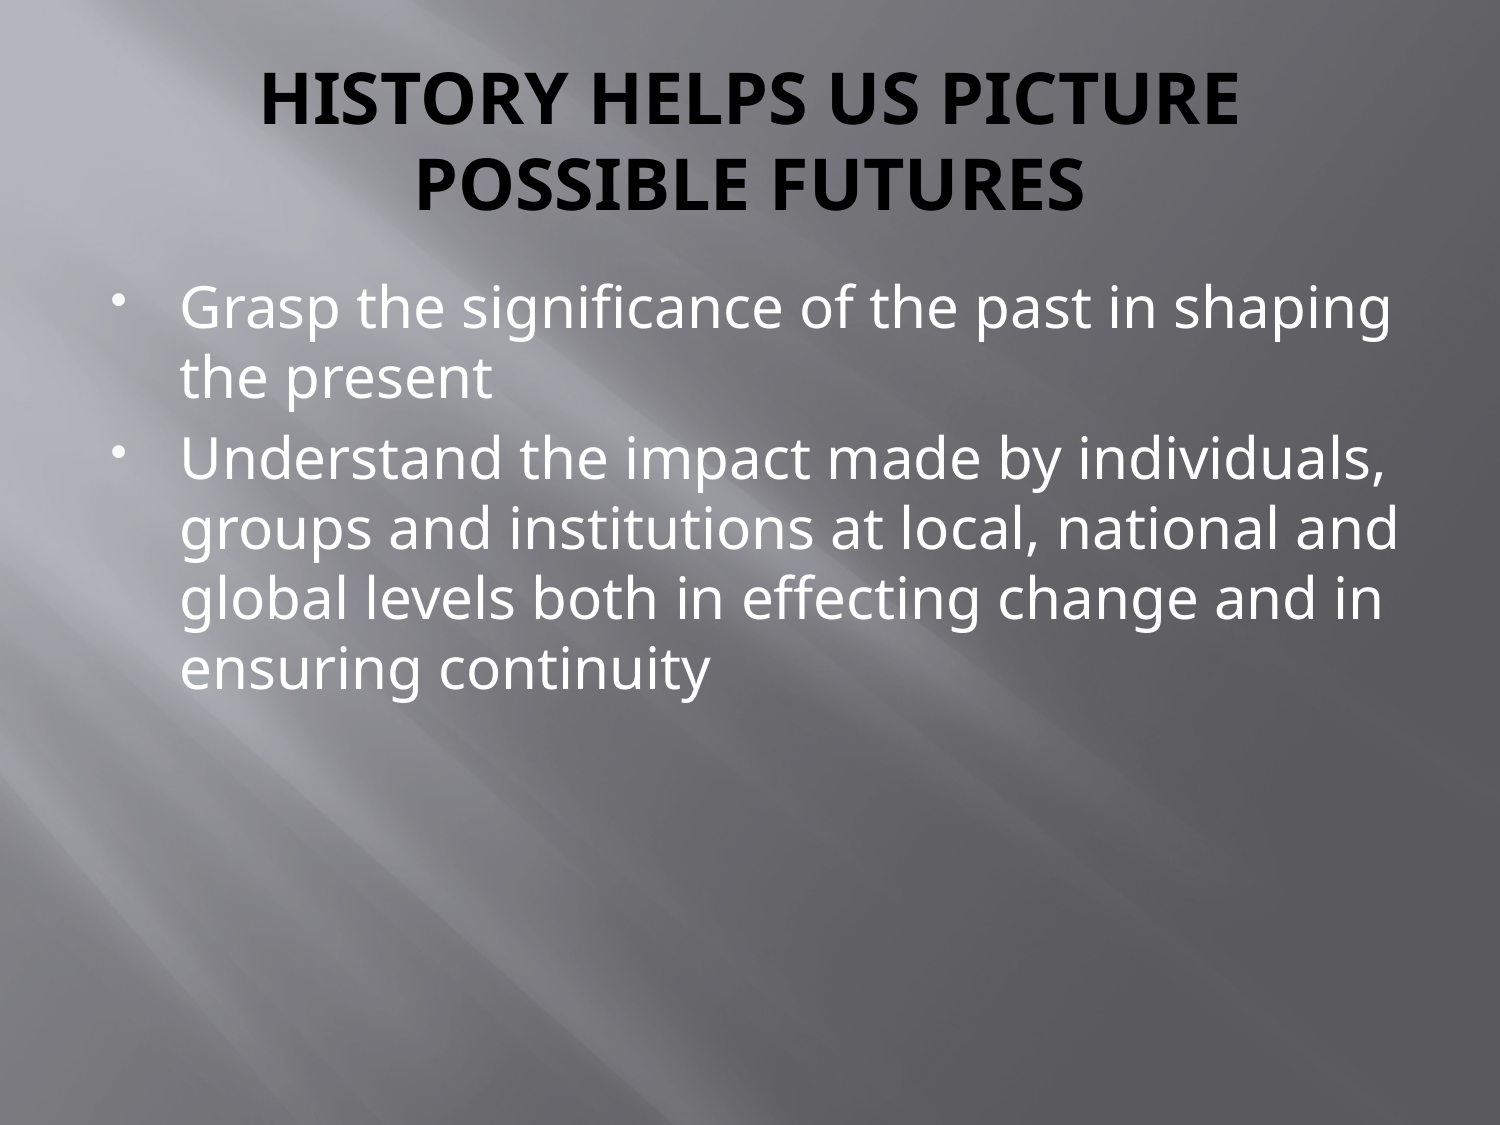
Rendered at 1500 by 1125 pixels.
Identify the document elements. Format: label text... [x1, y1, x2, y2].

title HISTORY HELPS US PICTURE POSSIBLE FUTURES [75, 45, 1425, 233]
list Grasp the significance of the past in shaping the present Understand the impact made by individuals, groups and institutions at local, national and global levels both in effecting change and in ensuring continuity [75, 262, 1425, 1035]
